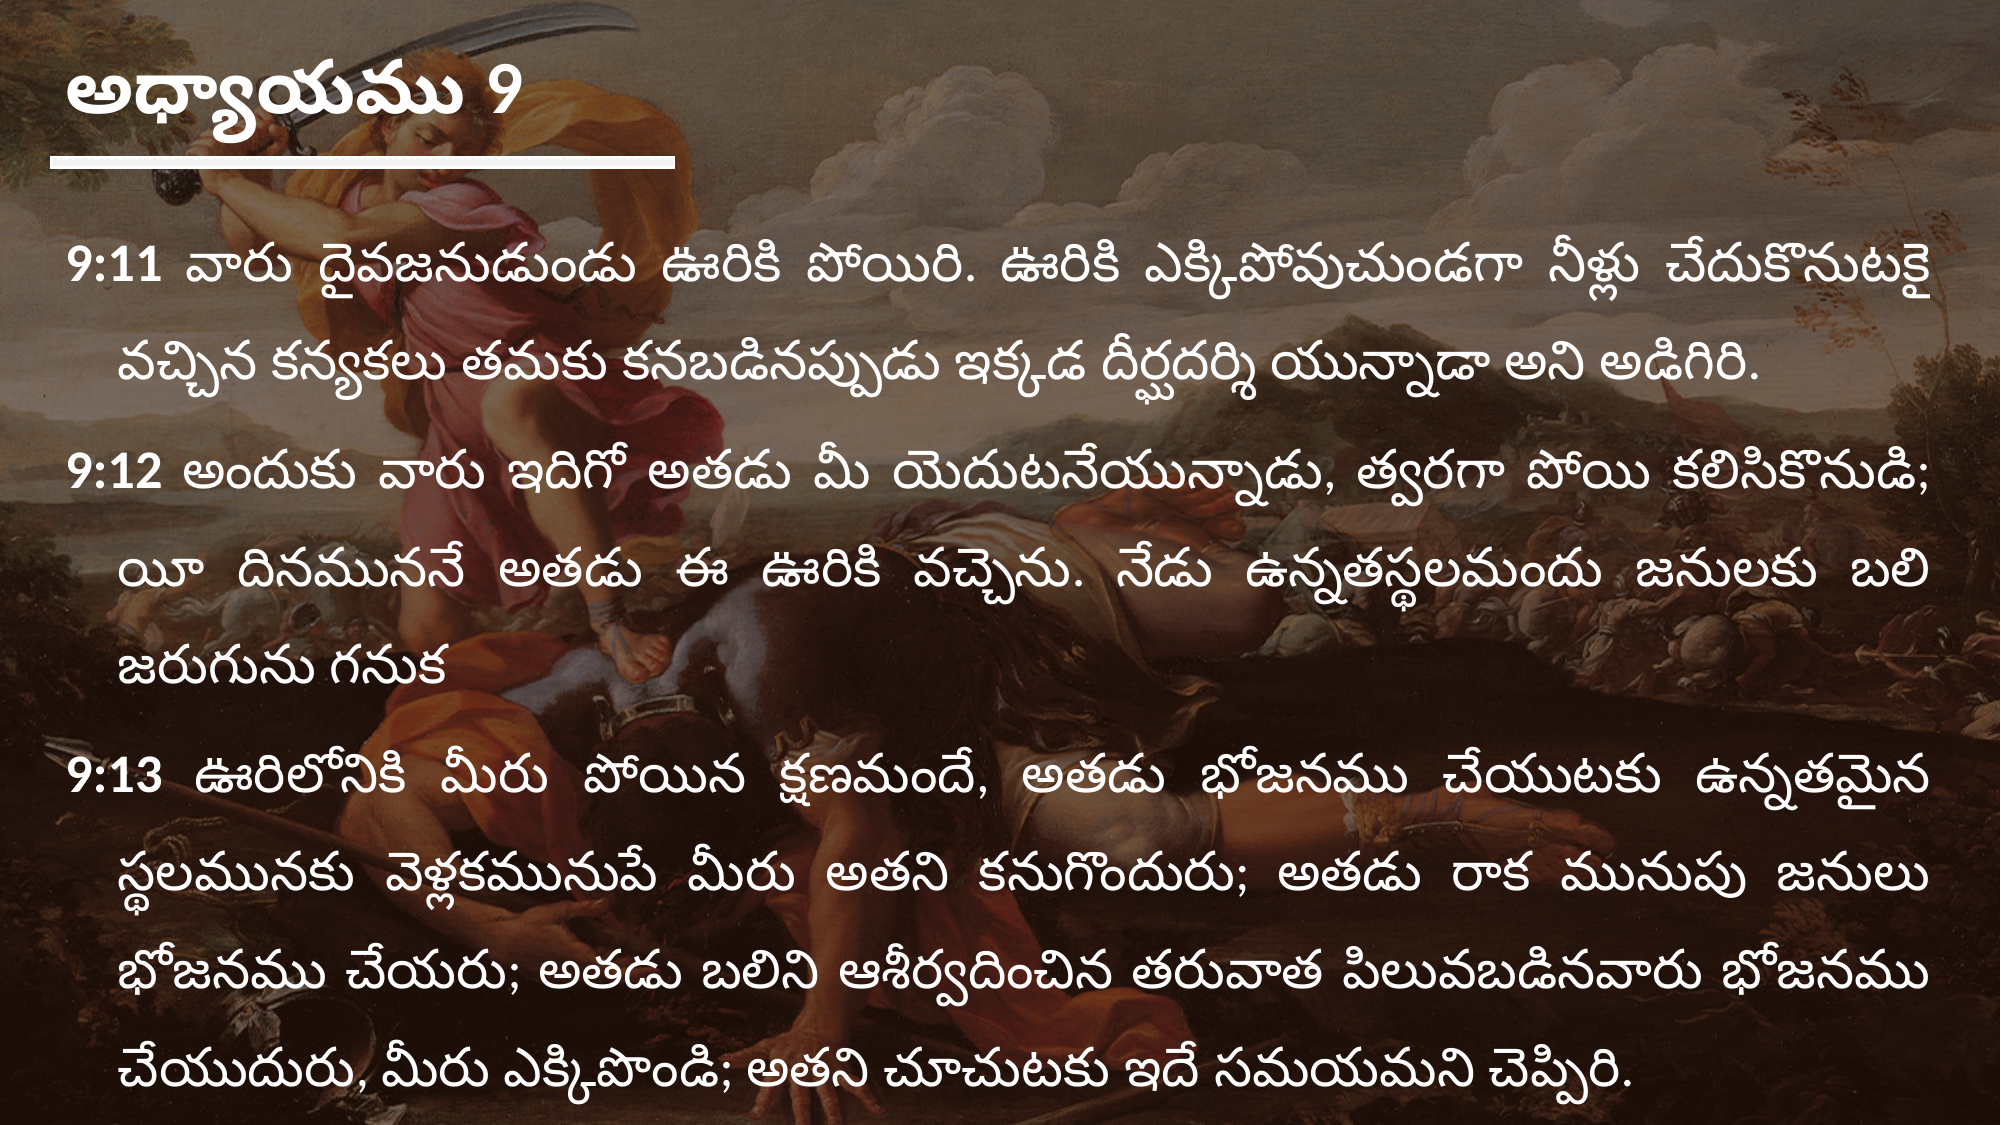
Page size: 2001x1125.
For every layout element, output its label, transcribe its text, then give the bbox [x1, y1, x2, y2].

list 9:11 వారు దైవజనుడుండు ఊరికి పోయిరి. ఊరికి ఎక్కిపోవుచుండగా నీళ్లు చేదుకొనుటకై వచ్చిన కన్యకలు తమకు కనబడినప్పుడు ఇక్కడ దీర్ఘదర్శి యున్నాడా అని అడిగిరి. 9:12 అందుకు వారు ఇదిగో అతడు మీ యెదుటనేయున్నాడు, త్వరగా పోయి కలిసికొనుడి; యీ దినముననే అతడు ఈ ఊరికి వచ్చెను. నేడు ఉన్నతస్థలమందు జనులకు బలి జరుగును గనుక 9:13 ఊరిలోనికి మీరు పోయిన క్షణమందే, అతడు భోజనము చేయుటకు ఉన్నతమైన స్థలమునకు వెళ్లకమునుపే మీరు అతని కనుగొందురు; అతడు రాక మునుపు జనులు భోజనము చేయరు; అతడు బలిని ఆశీర్వదించిన తరువాత పిలువబడినవారు భోజనము చేయుదురు, మీరు ఎక్కిపొండి; అతని చూచుటకు ఇదే సమయమని చెప్పిరి. [50, 187, 1946, 1125]
title అధ్యాయము 9 [50, 0, 1925, 167]
picture [0, 0, 2000, 1125]
